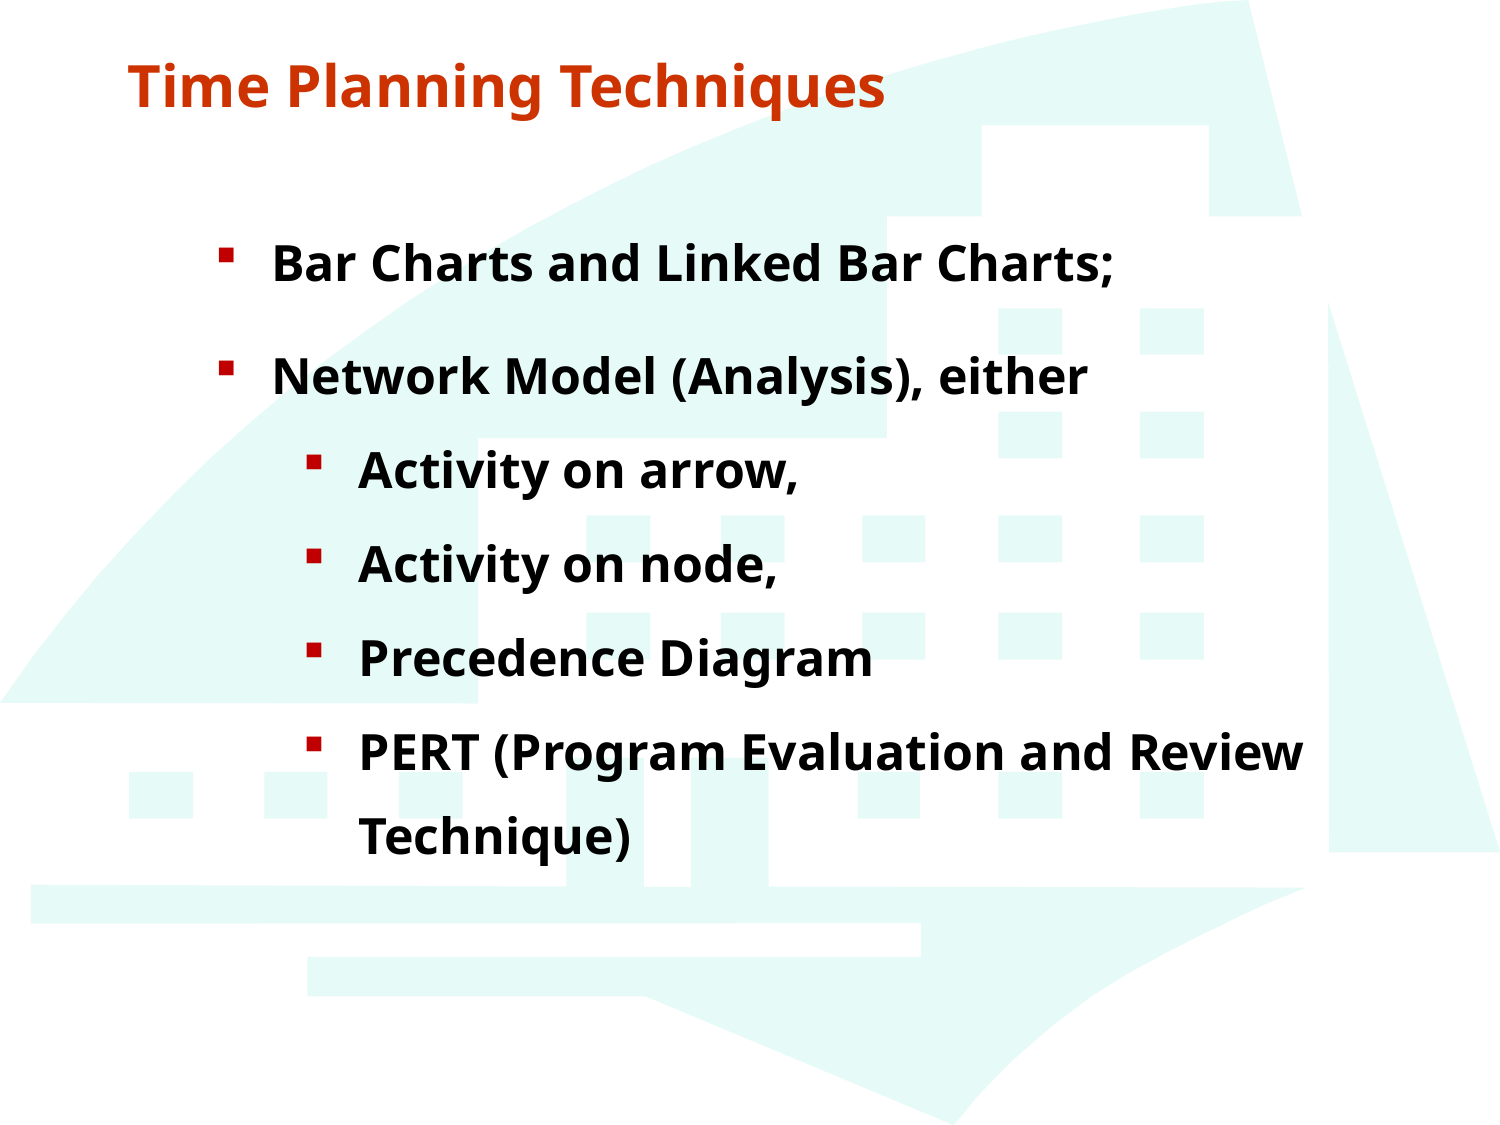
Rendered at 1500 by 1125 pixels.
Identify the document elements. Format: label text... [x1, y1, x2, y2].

title Time Planning Techniques [112, 50, 988, 135]
list Bar Charts and Linked Bar Charts; Network Model (Analysis), either Activity on arrow, Activity on node, Precedence Diagram PERT (Program Evaluation and Review Technique) [200, 200, 1400, 968]
